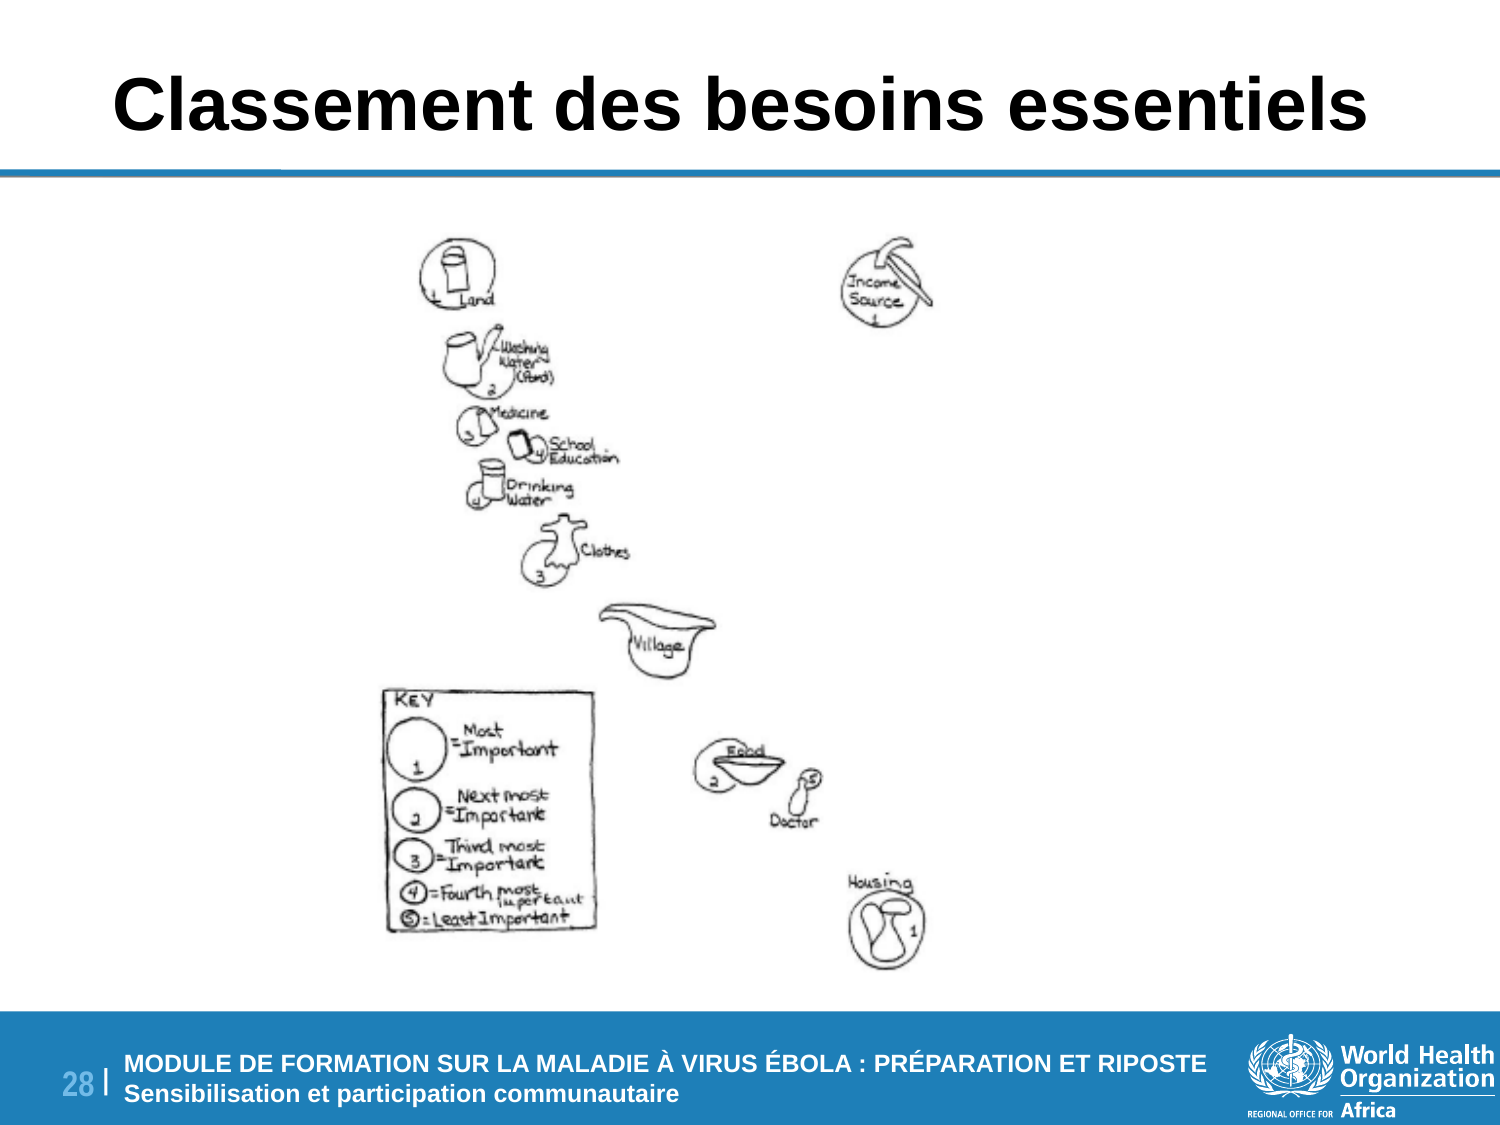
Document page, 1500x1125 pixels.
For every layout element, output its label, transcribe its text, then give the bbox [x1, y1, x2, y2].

title Classement des besoins essentiels [76, 42, 1427, 159]
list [336, 231, 1019, 979]
